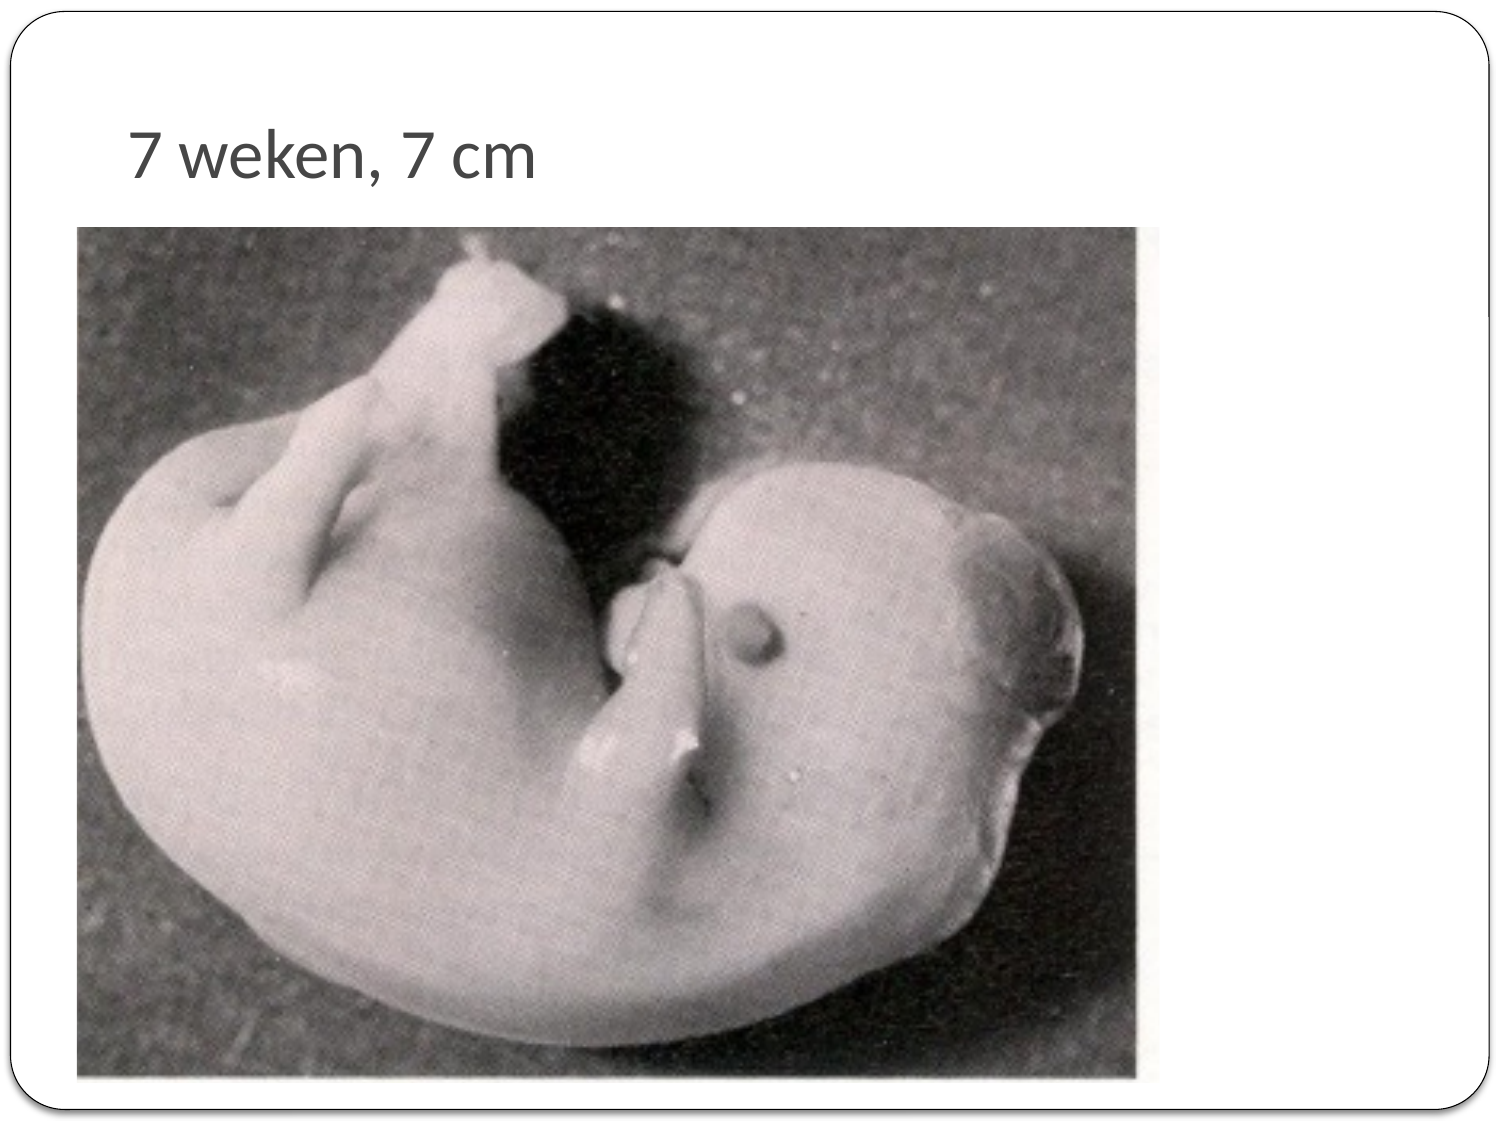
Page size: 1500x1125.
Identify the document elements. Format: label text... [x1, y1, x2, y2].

title 7 weken, 7 cm [112, 99, 1388, 208]
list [76, 227, 1160, 1083]
